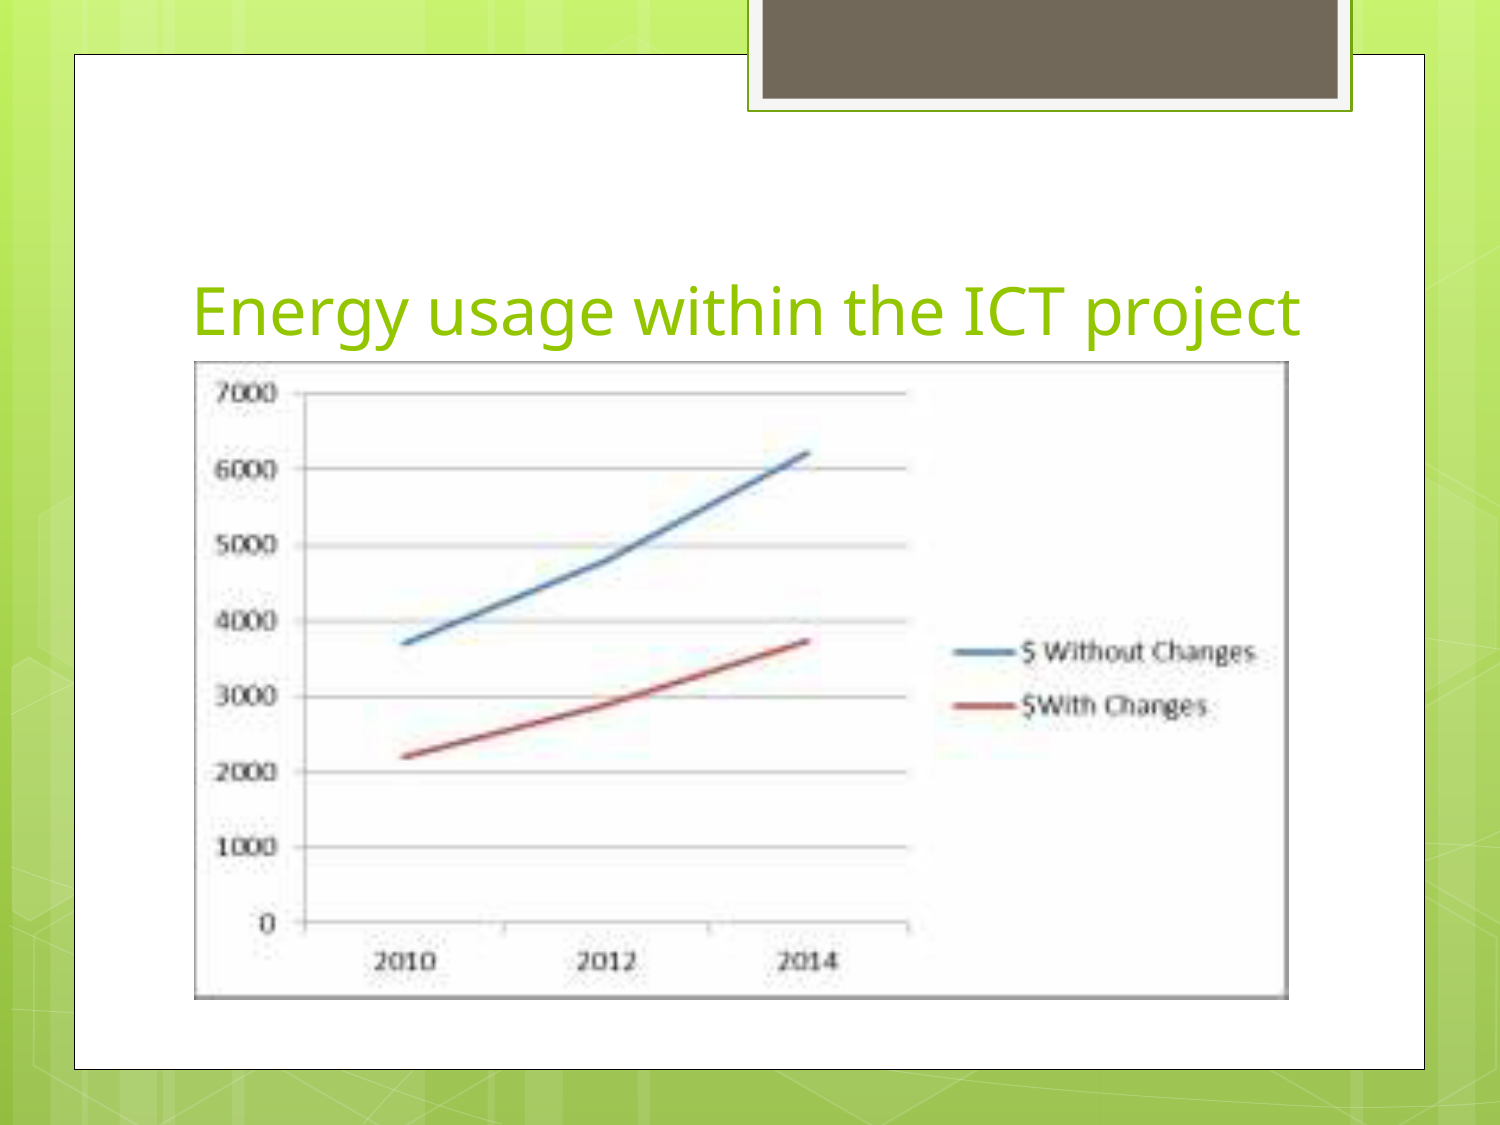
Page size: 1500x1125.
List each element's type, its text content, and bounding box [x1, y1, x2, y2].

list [194, 361, 1289, 1000]
title Energy usage within the ICT project [171, 168, 1324, 357]
